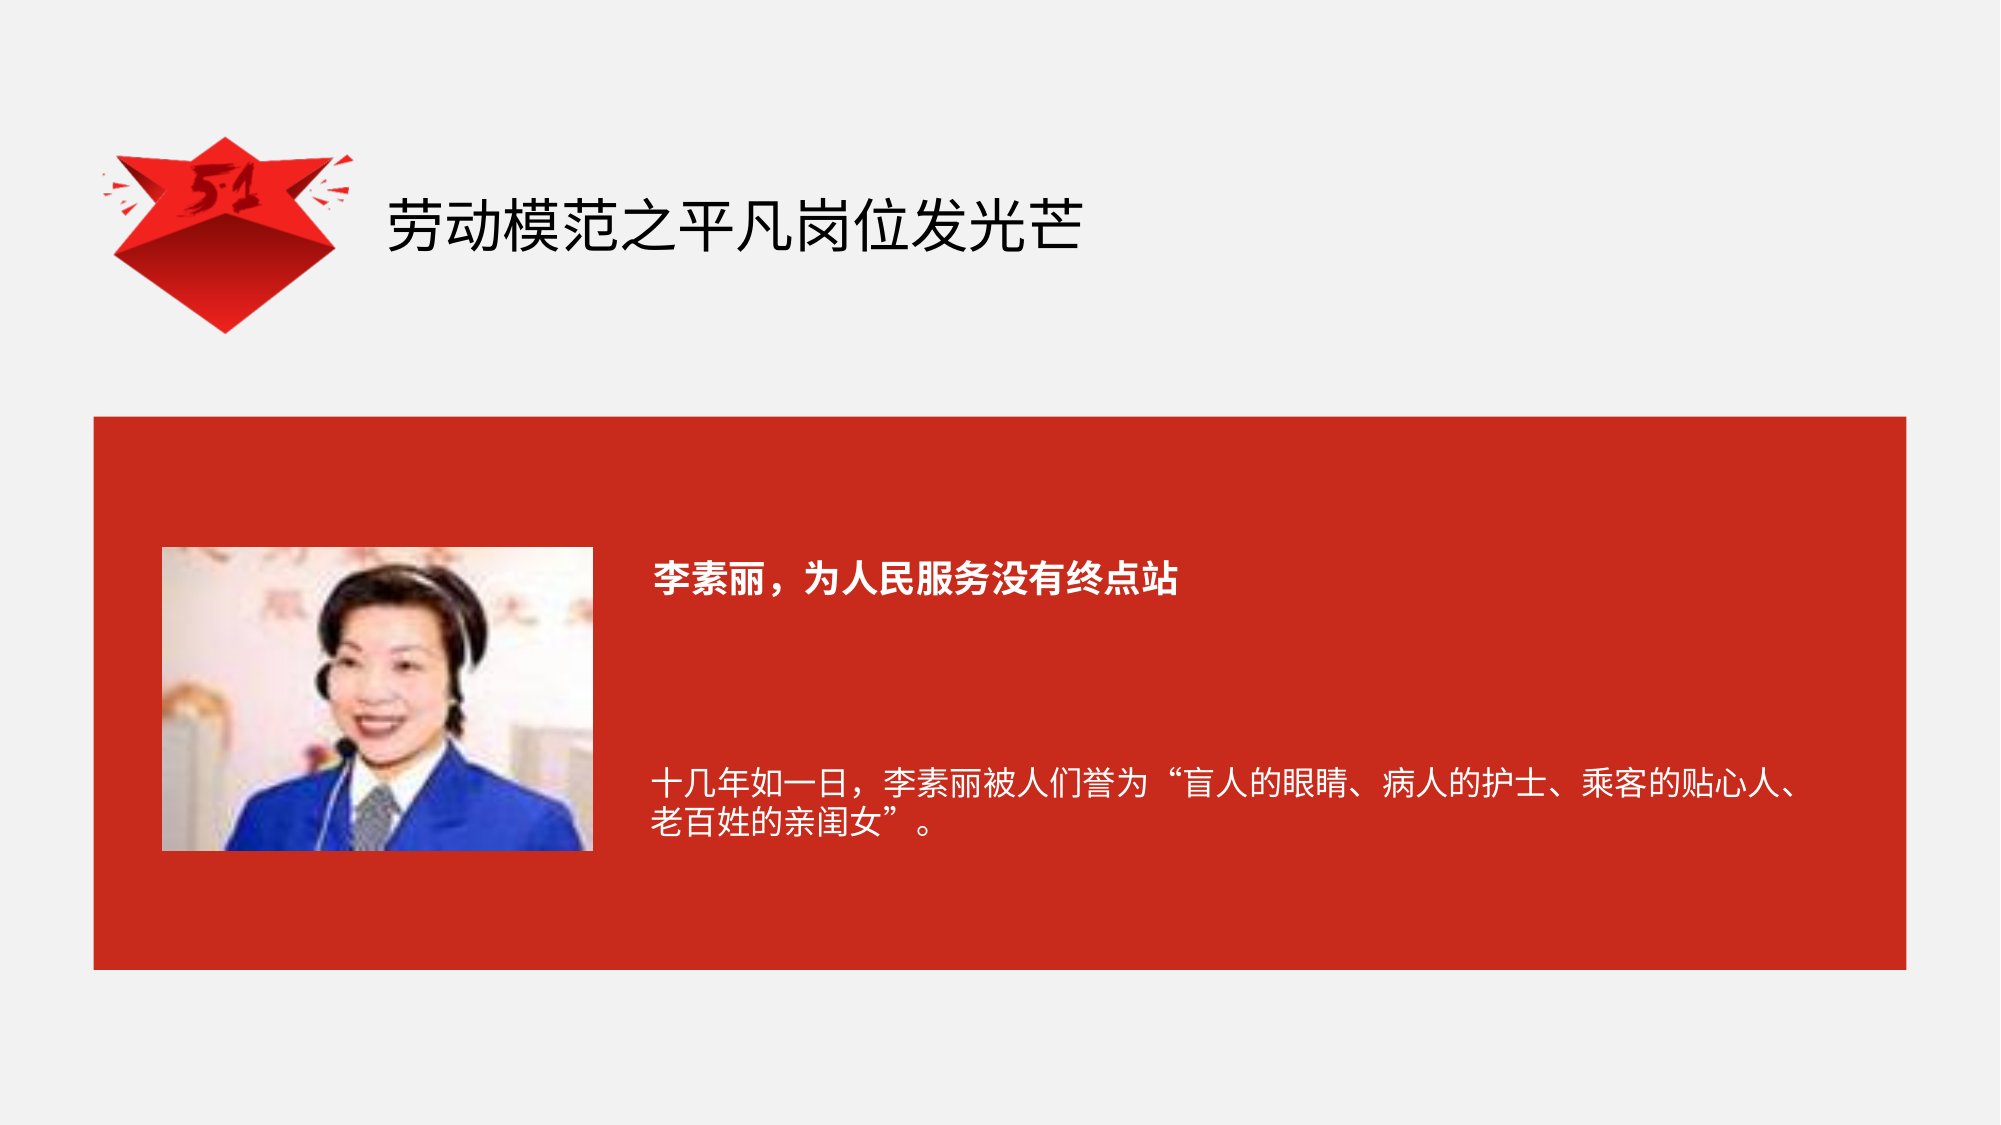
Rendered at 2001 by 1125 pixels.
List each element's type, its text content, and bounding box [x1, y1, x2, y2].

text_box 劳动模范之平凡岗位发光芒 [372, 182, 1276, 267]
text_box 李素丽，为人民服务没有终点站 [638, 547, 1194, 653]
picture [162, 547, 593, 851]
text_box [93, 415, 1907, 971]
text_box 十几年如一日，李素丽被人们誉为“盲人的眼睛、病人的护士、乘客的贴心人、老百姓的亲闺女”。 [635, 754, 1813, 850]
picture [78, 78, 372, 372]
